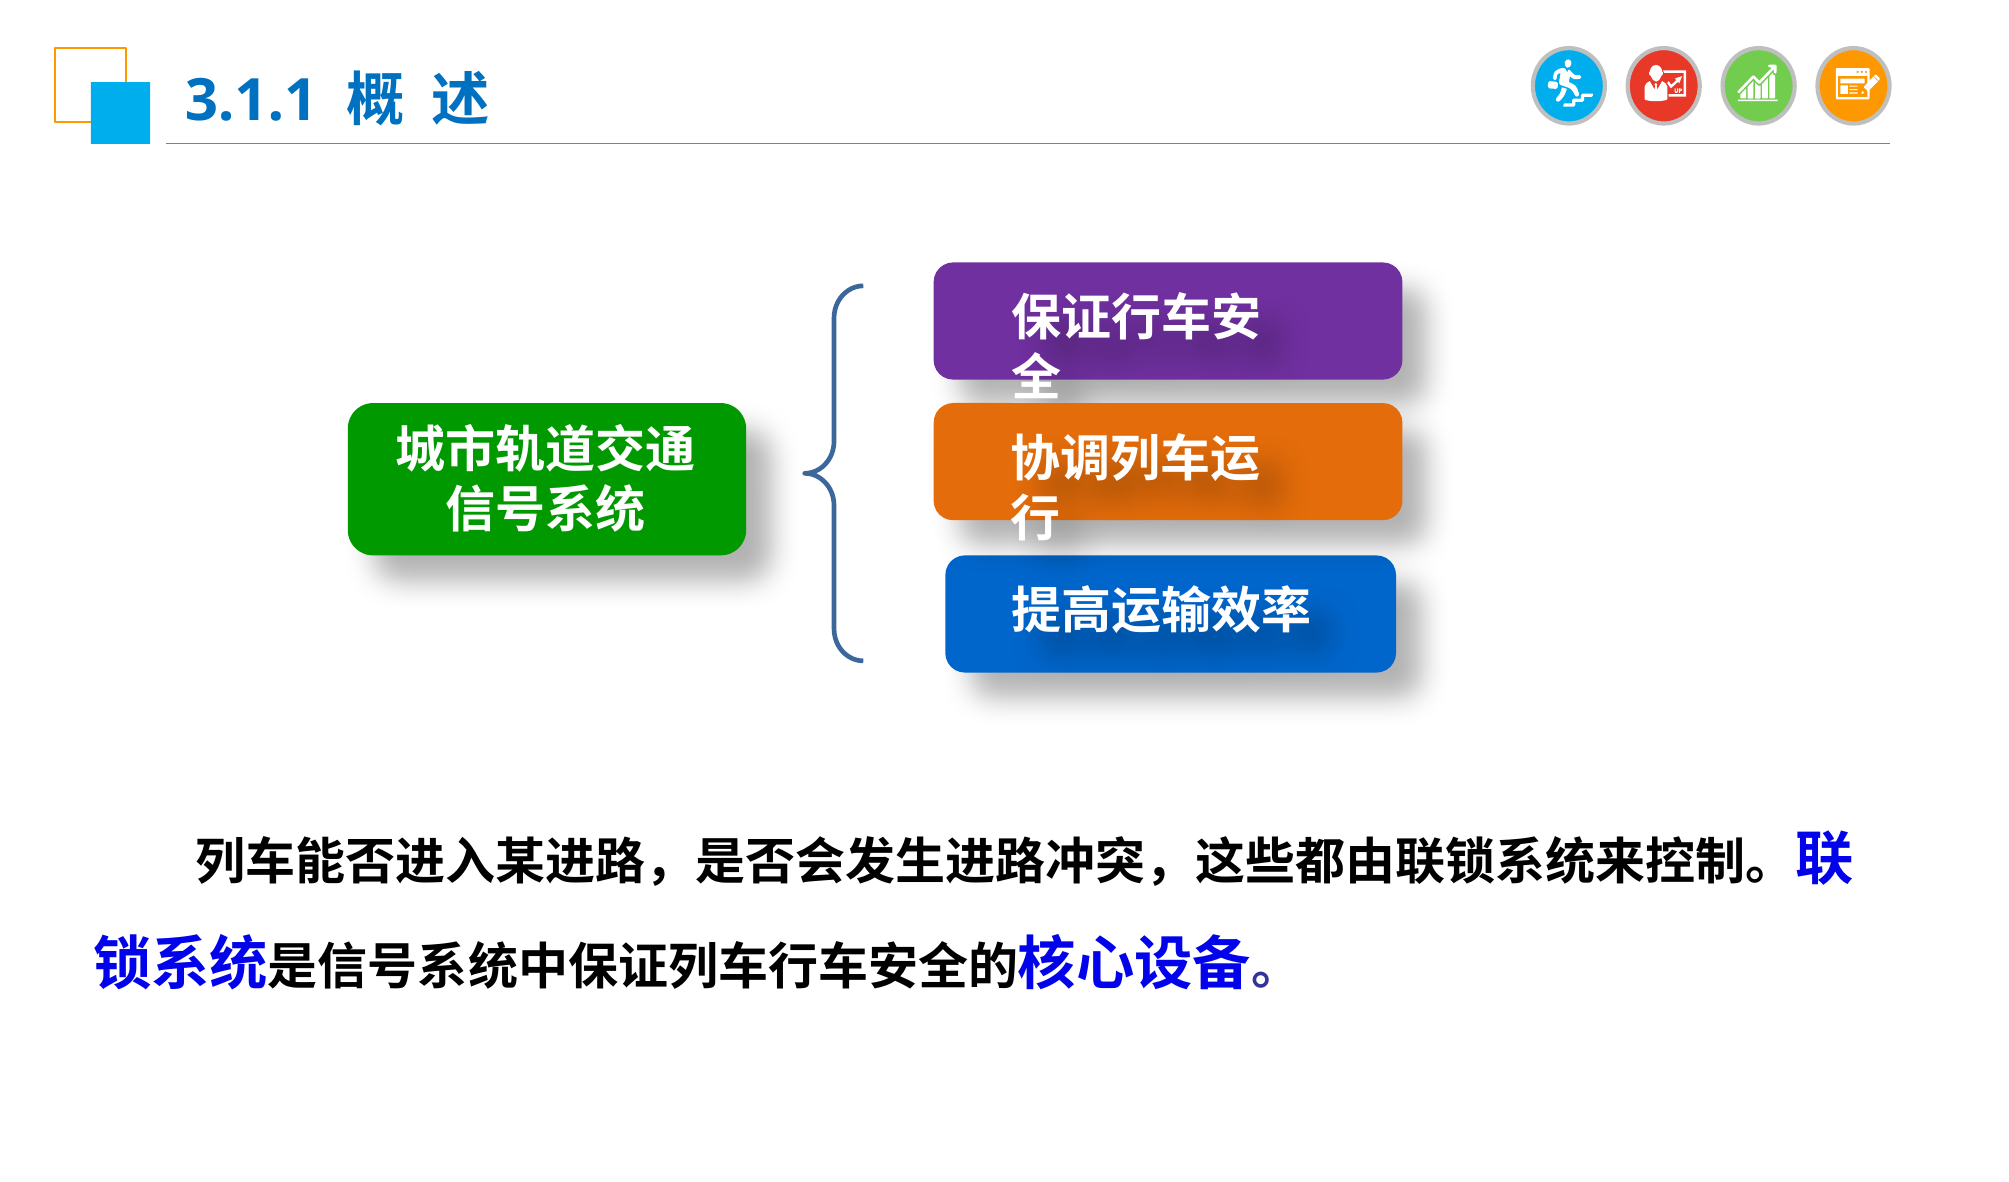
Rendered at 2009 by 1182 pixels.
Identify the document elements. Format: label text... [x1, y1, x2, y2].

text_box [933, 262, 1403, 380]
text_box 3.1.1 概 述 [164, 51, 511, 142]
text_box [804, 285, 864, 661]
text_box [945, 555, 1397, 673]
text_box 列车能否进入某进路，是否会发生进路冲突，这些都由联锁系统来控制。联锁系统是信号系统中保证列车行车安全的核心设备。 [78, 779, 1926, 1005]
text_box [933, 402, 1403, 521]
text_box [347, 402, 747, 556]
